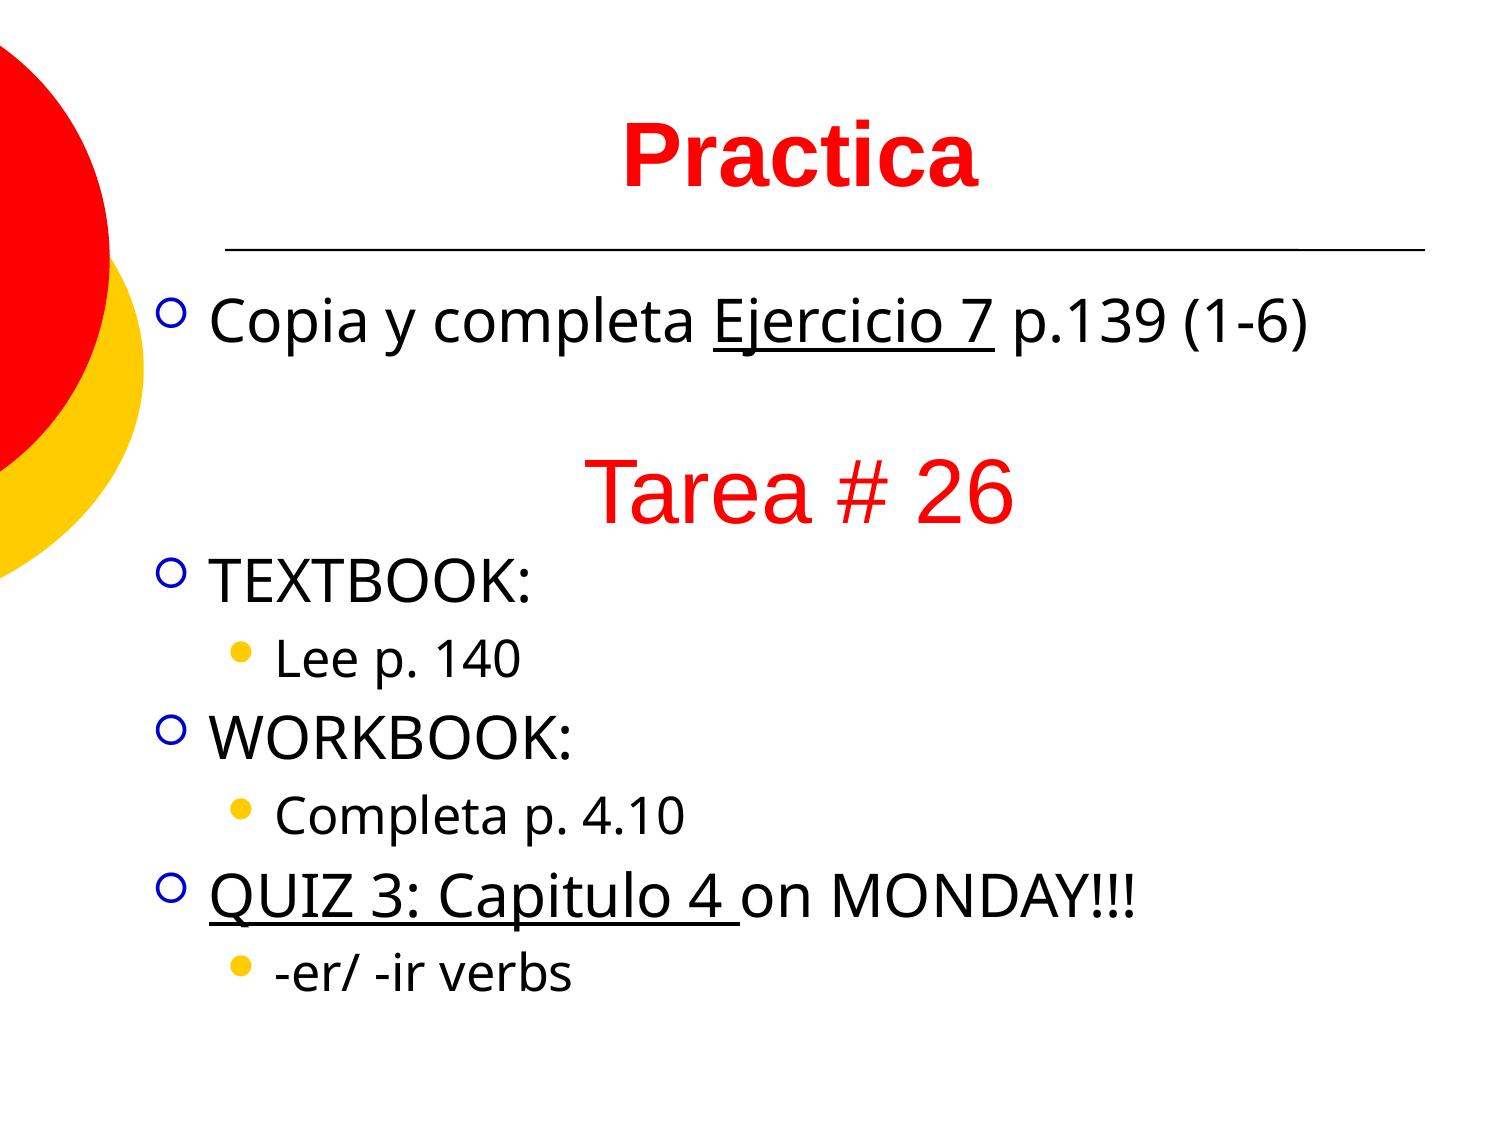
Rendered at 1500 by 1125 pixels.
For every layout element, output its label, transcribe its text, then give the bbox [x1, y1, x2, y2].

text_box Tarea # 26 [199, 425, 1400, 550]
list TEXTBOOK: Lee p. 140 WORKBOOK: Completa p. 4.10 QUIZ 3: Capitulo 4 on MONDAY!!! -er/ -ir verbs [137, 450, 1463, 1100]
title Practica [200, 24, 1400, 213]
text_box Copia y completa Ejercicio 7 p.139 (1-6) [137, 274, 1500, 425]
